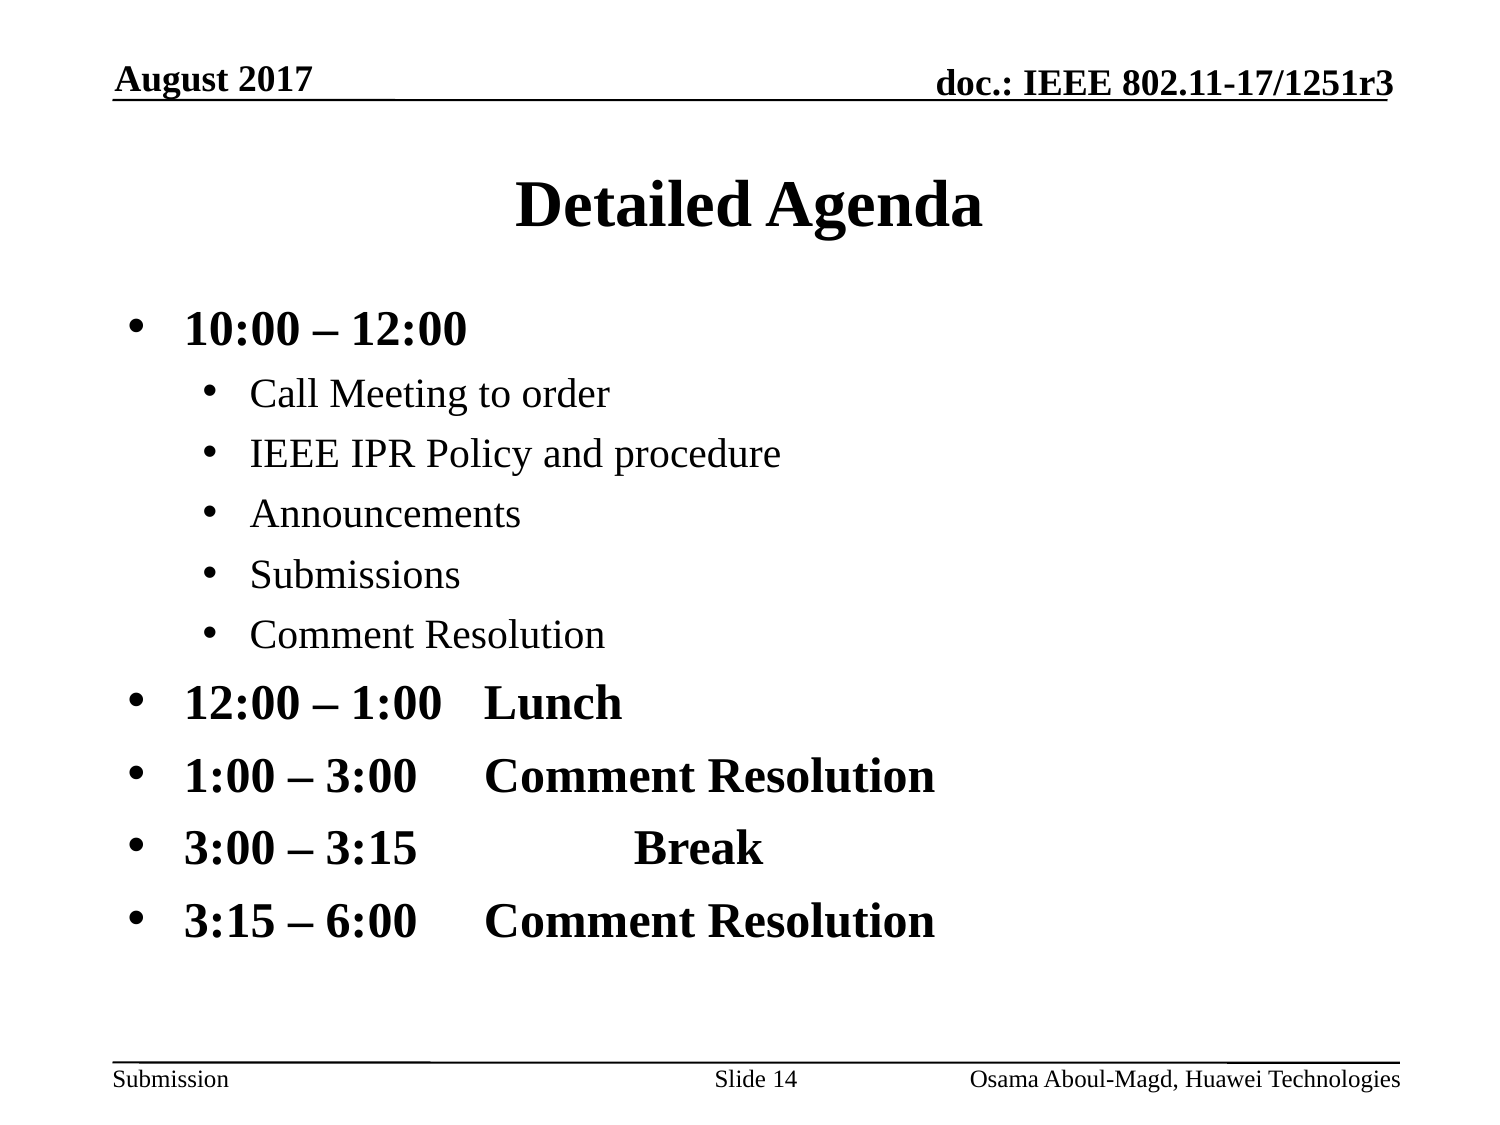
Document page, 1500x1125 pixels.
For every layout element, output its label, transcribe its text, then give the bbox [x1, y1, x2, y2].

title Detailed Agenda [112, 112, 1388, 287]
list 10:00 – 12:00 Call Meeting to order IEEE IPR Policy and procedure Announcements Submissions Comment Resolution 12:00 – 1:00 Lunch 1:00 – 3:00 Comment Resolution 3:00 – 3:15 Break 3:15 – 6:00 Comment Resolution [112, 287, 1388, 963]
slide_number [114, 54, 423, 100]
footer Osama Aboul-Magd, Huawei Technologies [878, 1061, 1402, 1093]
slide_number Slide 14 [712, 1061, 800, 1123]
